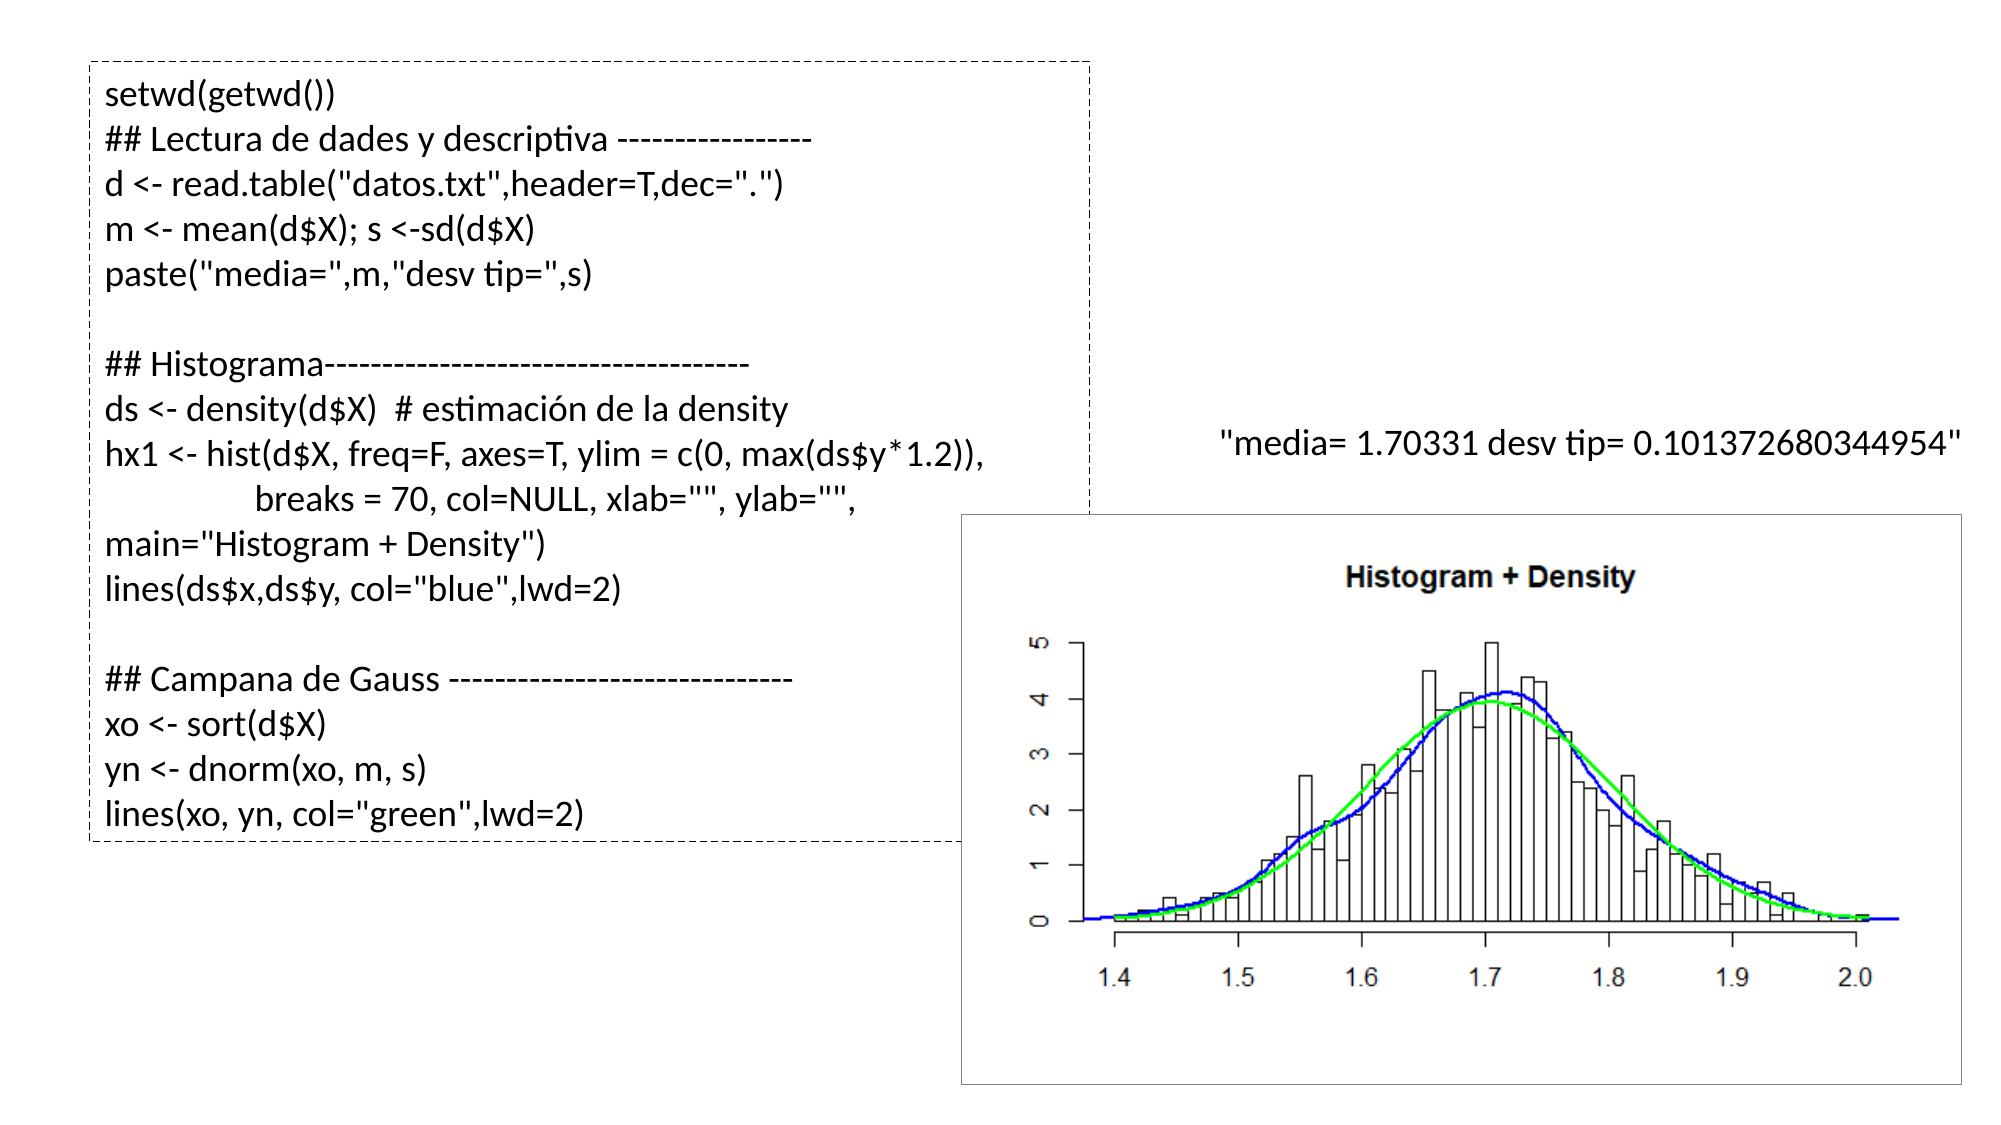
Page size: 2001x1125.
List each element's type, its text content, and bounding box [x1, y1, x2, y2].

picture [961, 514, 1962, 1085]
text_box setwd(getwd()) ## Lectura de dades y descriptiva ----------------- d <- read.table("datos.txt",header=T,dec=".") m <- mean(d$X); s <-sd(d$X) paste("media=",m,"desv tip=",s) ## Histograma------------------------------------- ds <- density(d$X) # estimación de la density hx1 <- hist(d$X, freq=F, axes=T, ylim = c(0, max(ds$y*1.2)), breaks = 70, col=NULL, xlab="", ylab="", main="Histogram + Density") lines(ds$x,ds$y, col="blue",lwd=2) ## Campana de Gauss ------------------------------ xo <- sort(d$X) yn <- dnorm(xo, m, s) lines(xo, yn, col="green",lwd=2) [89, 61, 1090, 842]
text_box "media= 1.70331 desv tip= 0.101372680344954" [1195, 410, 1978, 471]
